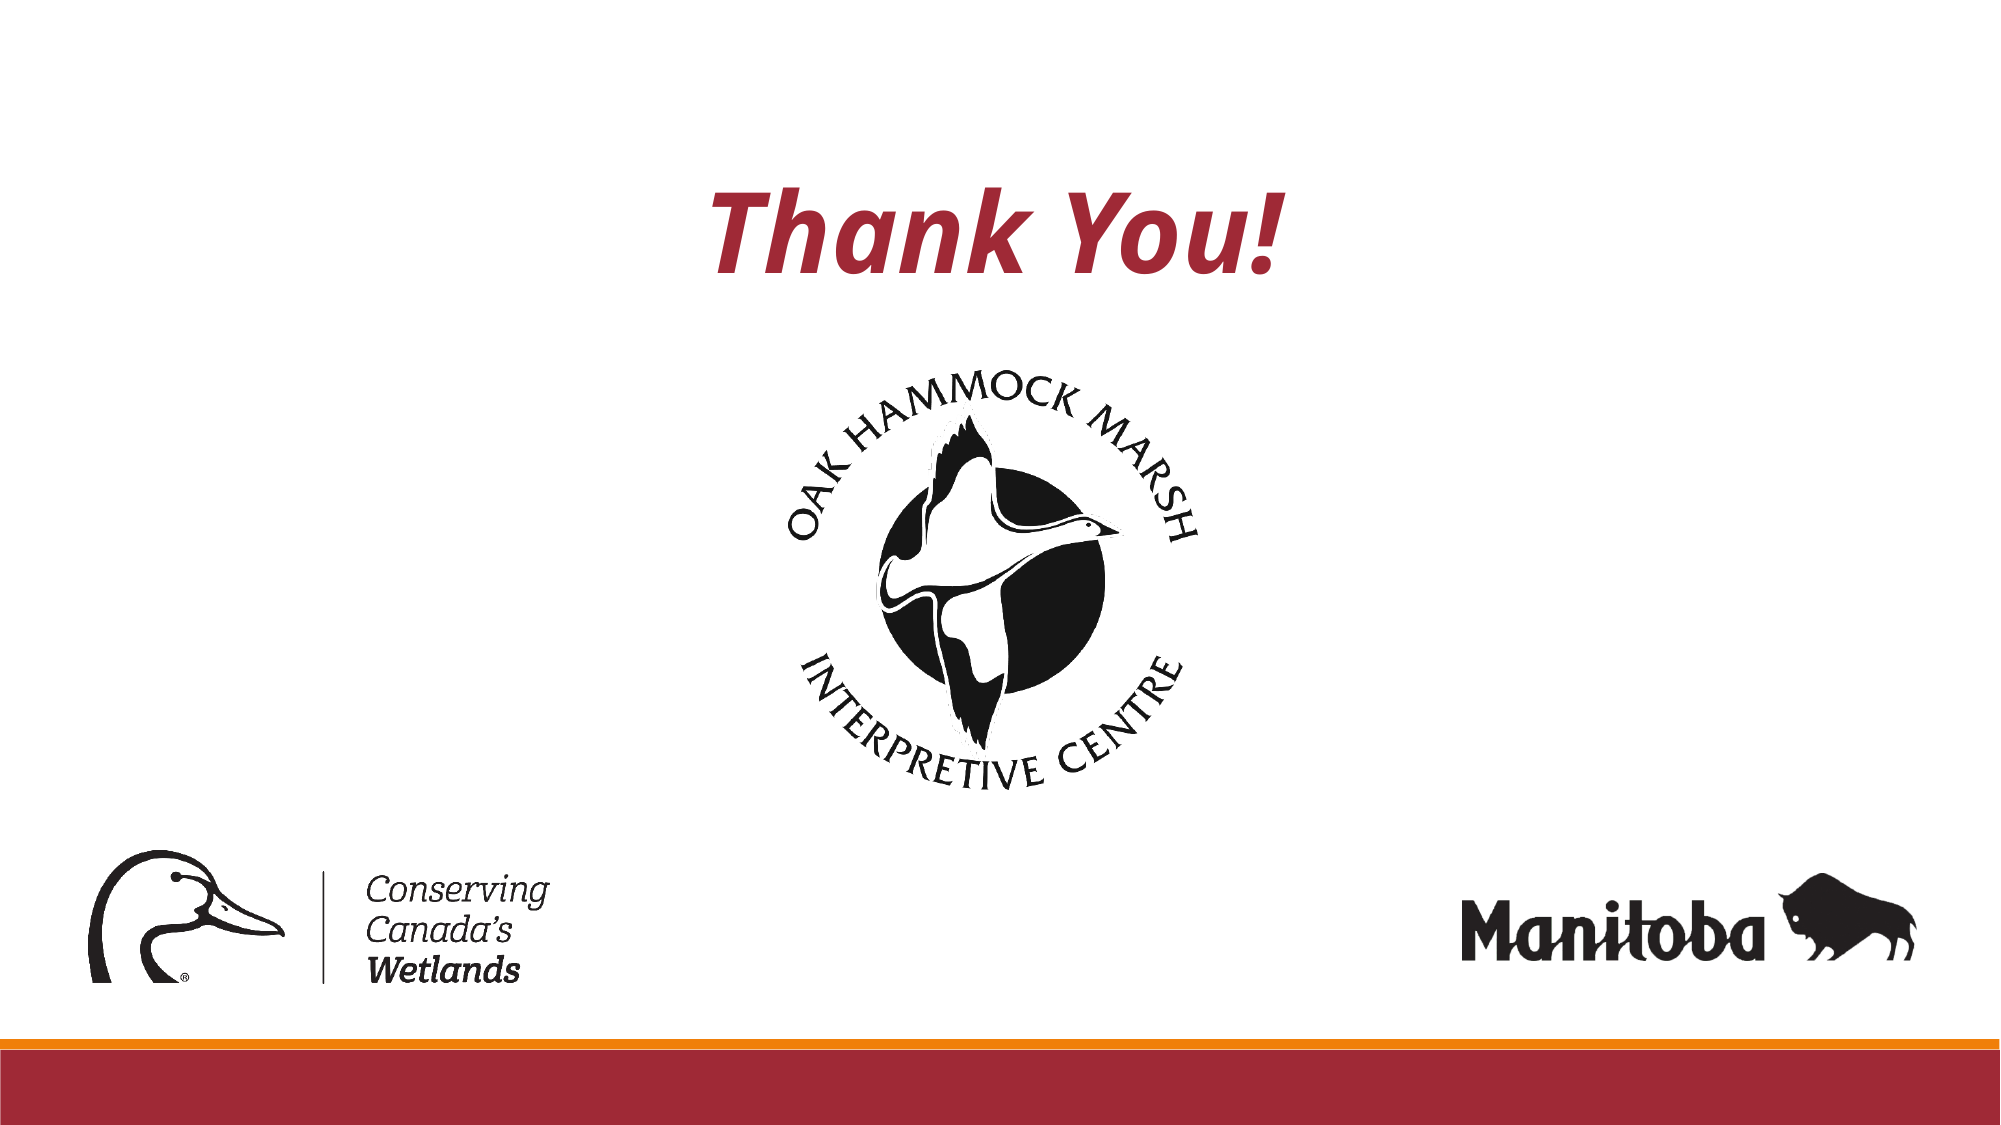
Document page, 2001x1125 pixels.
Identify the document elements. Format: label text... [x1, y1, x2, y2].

picture [1461, 873, 1918, 961]
picture [788, 370, 1198, 790]
text_box Thank You! [618, 153, 1369, 304]
picture [87, 850, 550, 984]
